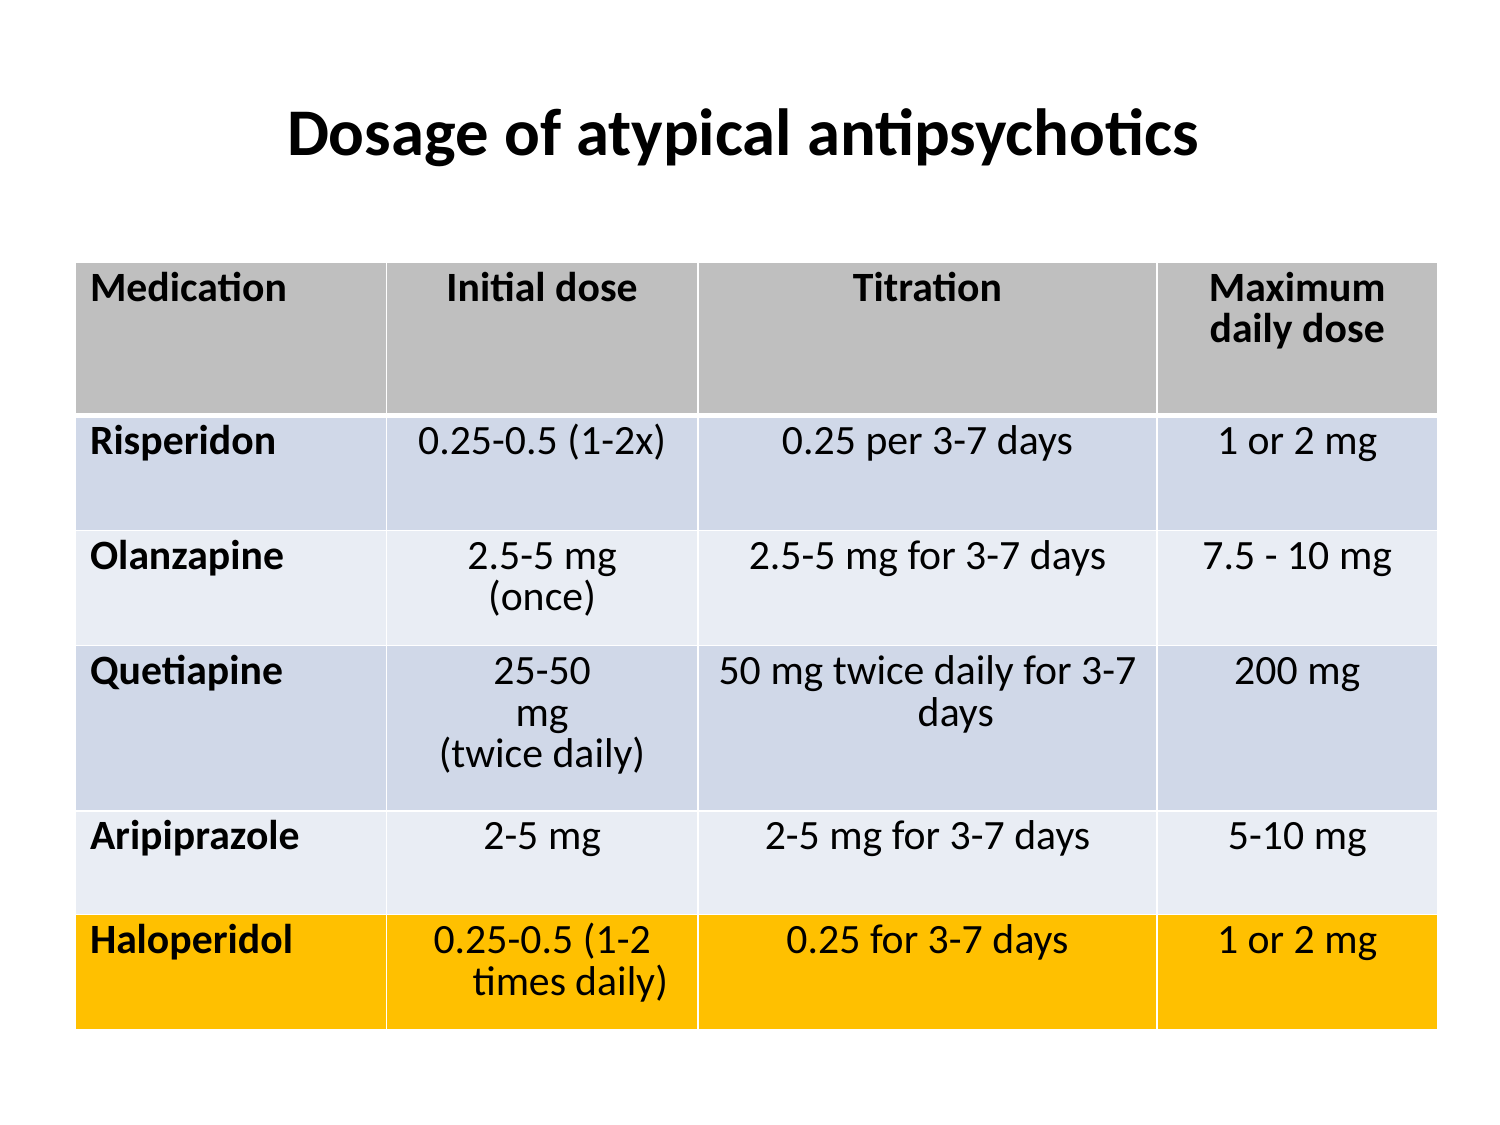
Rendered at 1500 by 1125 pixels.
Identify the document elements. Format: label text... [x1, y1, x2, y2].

table_cell 1 or 2 mg [1158, 418, 1437, 530]
table_cell 25-50 mg (twice daily) [387, 646, 697, 810]
table_cell 1 or 2 mg [1158, 915, 1437, 1029]
table_cell Quetiapine [76, 646, 386, 810]
table_cell 0.25-0.5 (1-2 times daily) [387, 915, 697, 1029]
table_cell 50 mg twice daily for 3-7 days [699, 646, 1156, 810]
table_cell 2.5-5 mg for 3-7 days [699, 531, 1156, 645]
table_cell 7.5 - 10 mg [1158, 531, 1437, 645]
table_cell Risperidon [76, 418, 386, 530]
table_header Maximum daily dose [1158, 263, 1437, 413]
table_cell 0.25-0.5 (1-2x) [387, 418, 697, 530]
table_cell 5-10 mg [1158, 812, 1437, 914]
table_cell 0.25 for 3-7 days [699, 915, 1156, 1029]
table_header Initial dose [387, 263, 697, 413]
table_cell Haloperidol [76, 915, 386, 1029]
table_header Medication [76, 263, 386, 413]
table_cell 200 mg [1158, 646, 1437, 810]
table_cell 2-5 mg for 3-7 days [699, 812, 1156, 914]
text_box Dosage of atypical antipsychotics [74, 1, 1413, 256]
table_cell Aripiprazole [76, 812, 386, 914]
table_cell 2-5 mg [387, 812, 697, 914]
table_header Titration [699, 263, 1156, 413]
table_cell Olanzapine [76, 531, 386, 645]
table_cell 0.25 per 3-7 days [699, 418, 1156, 530]
table_cell 2.5-5 mg (once) [387, 531, 697, 645]
